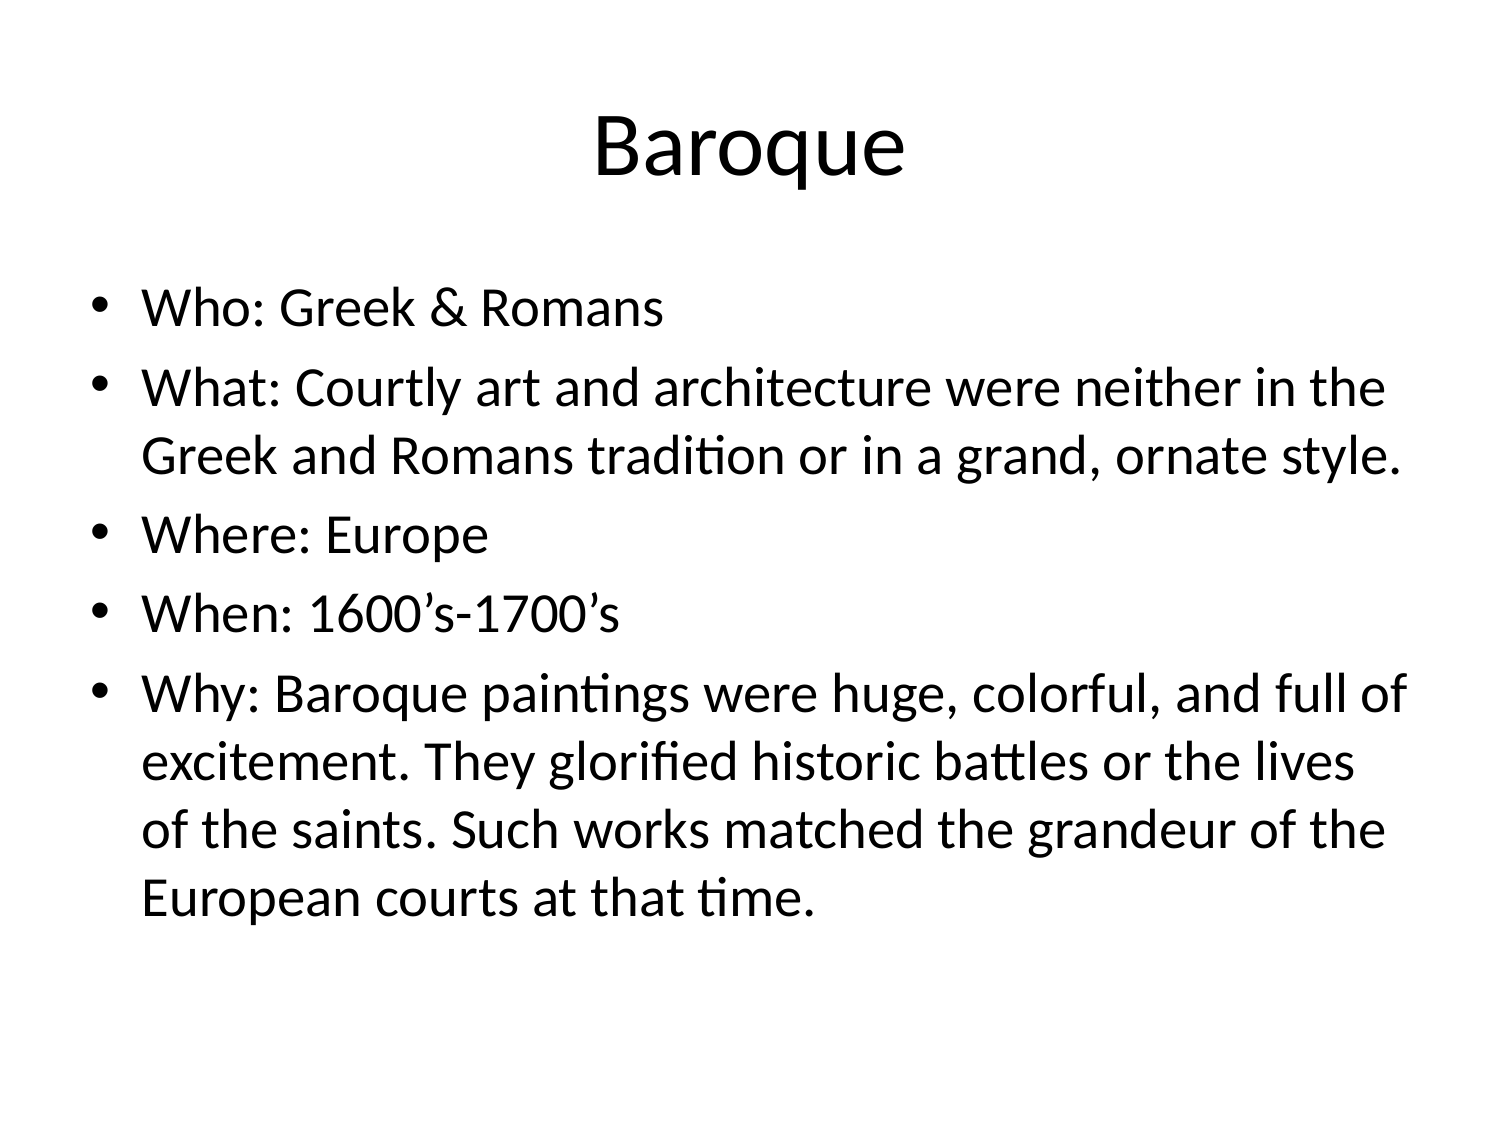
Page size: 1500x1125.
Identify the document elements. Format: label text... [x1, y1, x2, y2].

list Who: Greek & Romans What: Courtly art and architecture were neither in the Greek and Romans tradition or in a grand, ornate style. Where: Europe When: 1600’s-1700’s Why: Baroque paintings were huge, colorful, and full of excitement. They glorified historic battles or the lives of the saints. Such works matched the grandeur of the European courts at that time. [75, 262, 1425, 1005]
title Baroque [75, 45, 1425, 233]
